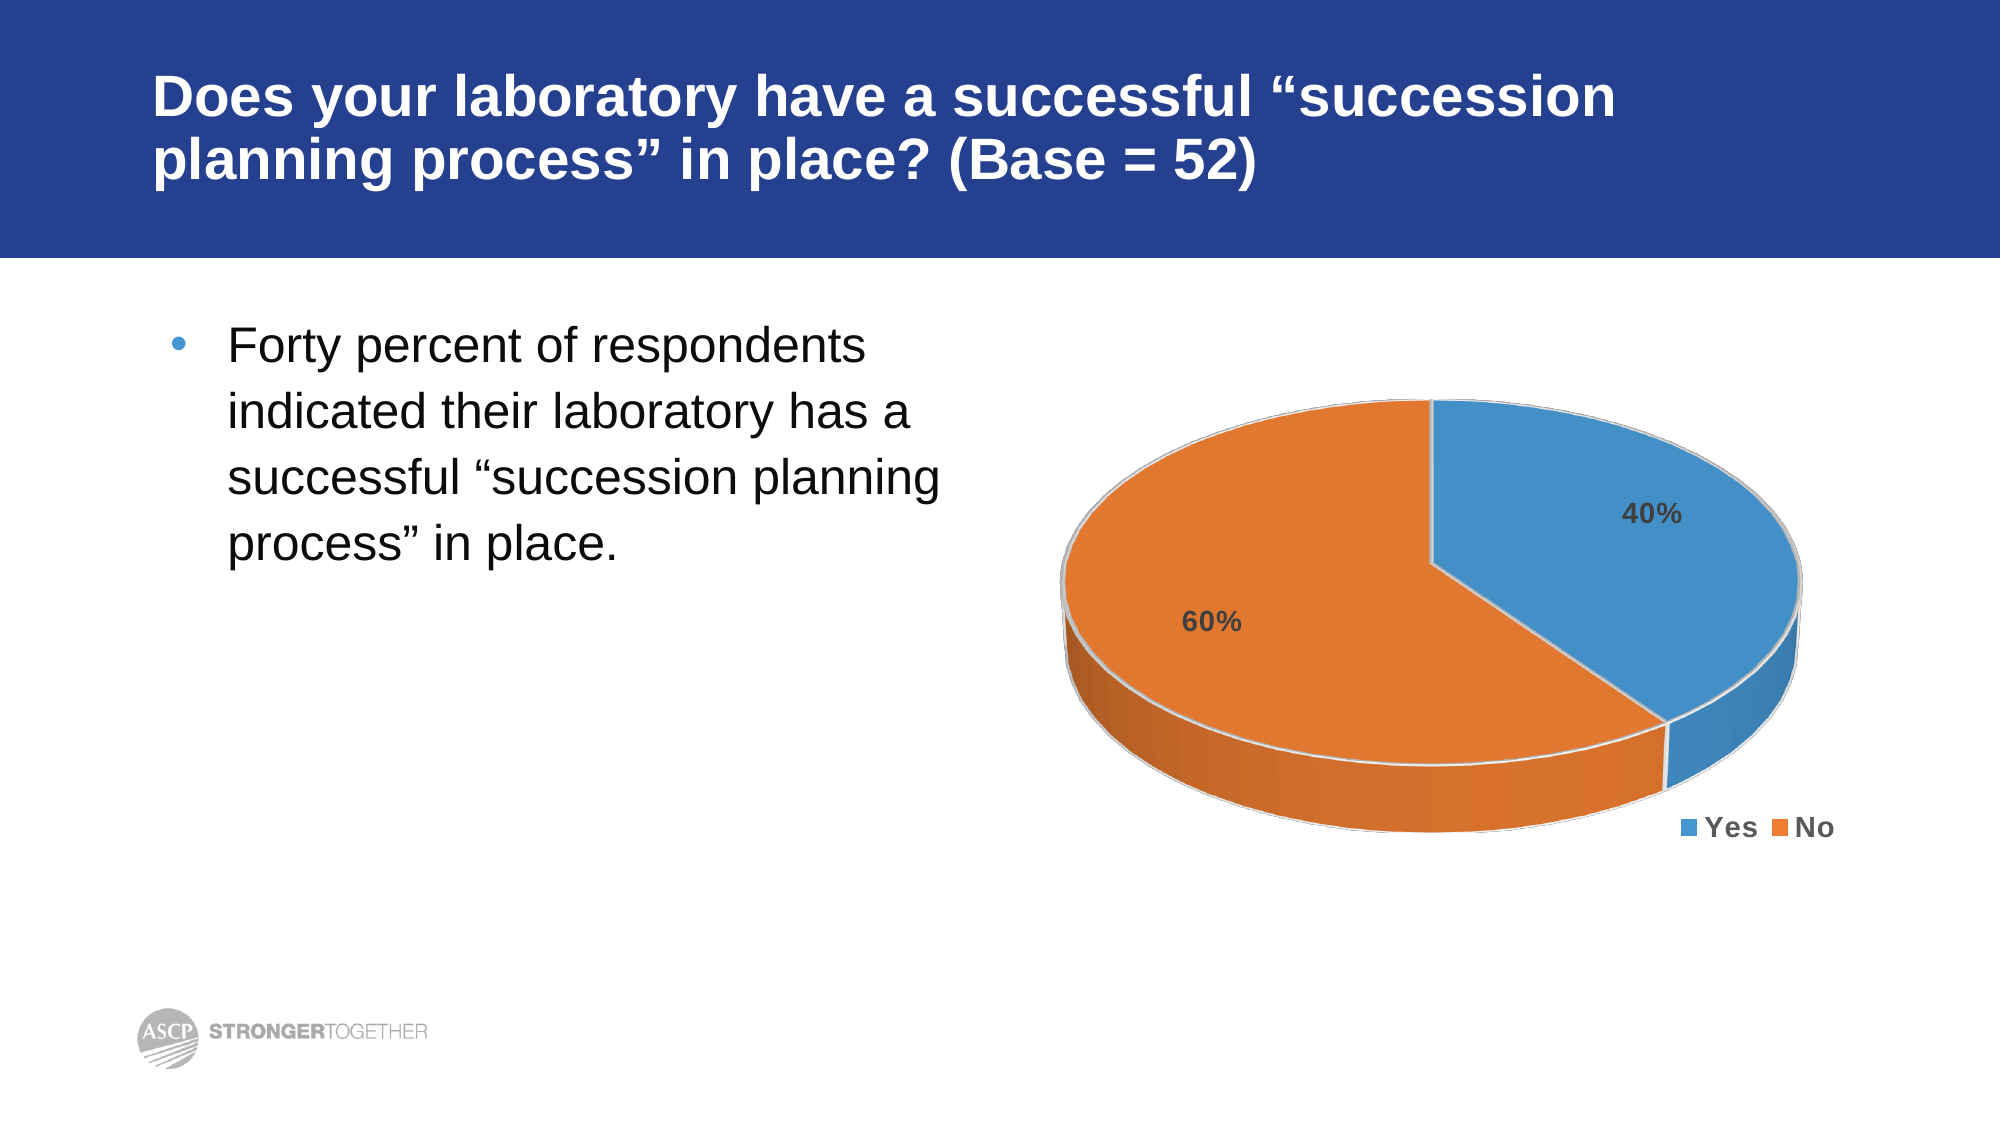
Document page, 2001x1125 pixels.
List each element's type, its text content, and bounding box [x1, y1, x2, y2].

chart [967, 345, 1886, 942]
title Does your laboratory have a successful “succession planning process” in place? (Base = 52) [137, 20, 1863, 238]
picture [137, 1008, 427, 1069]
list Forty percent of respondents indicated their laboratory has a successful “succession planning process” in place. [137, 299, 1035, 942]
